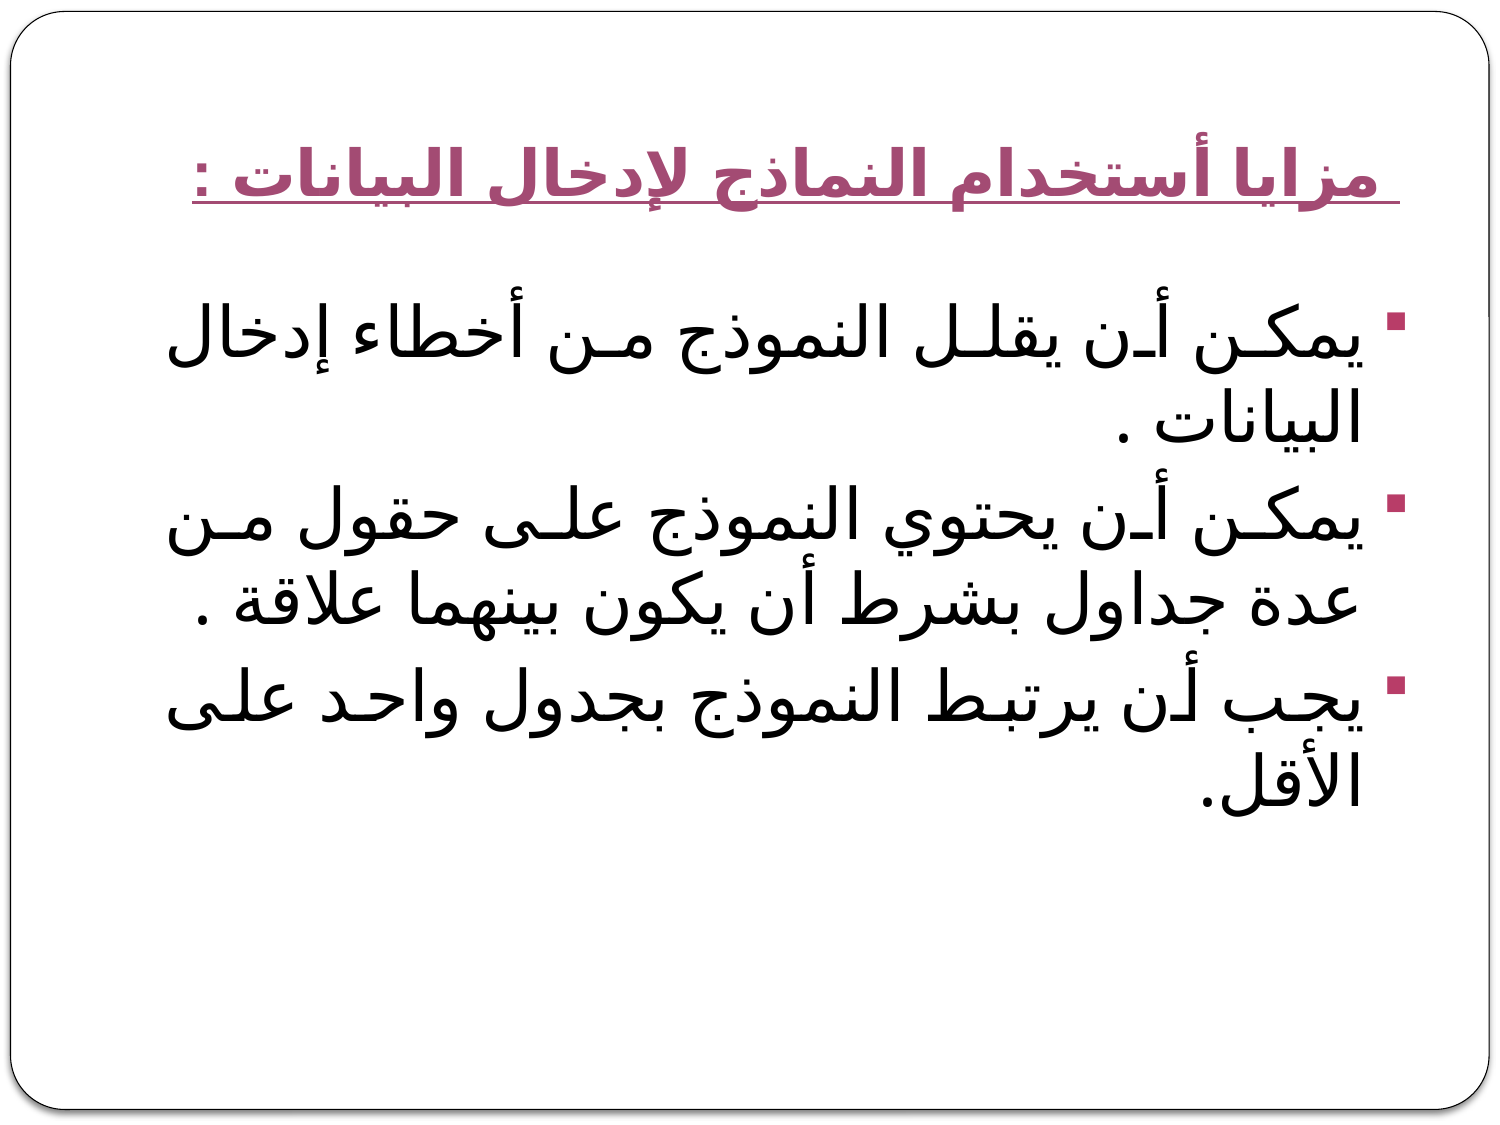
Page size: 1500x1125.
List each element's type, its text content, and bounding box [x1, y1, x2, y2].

list يمكن أن يقلل النموذج من أخطاء إدخال البيانات . يمكن أن يحتوي النموذج على حقول من عدة جداول بشرط أن يكون بينهما علاقة . يجب أن يرتبط النموذج بجدول واحد على الأقل. [150, 237, 1425, 988]
text_box مزايا أستخدام النماذج لإدخال البيانات : [64, 66, 1415, 225]
